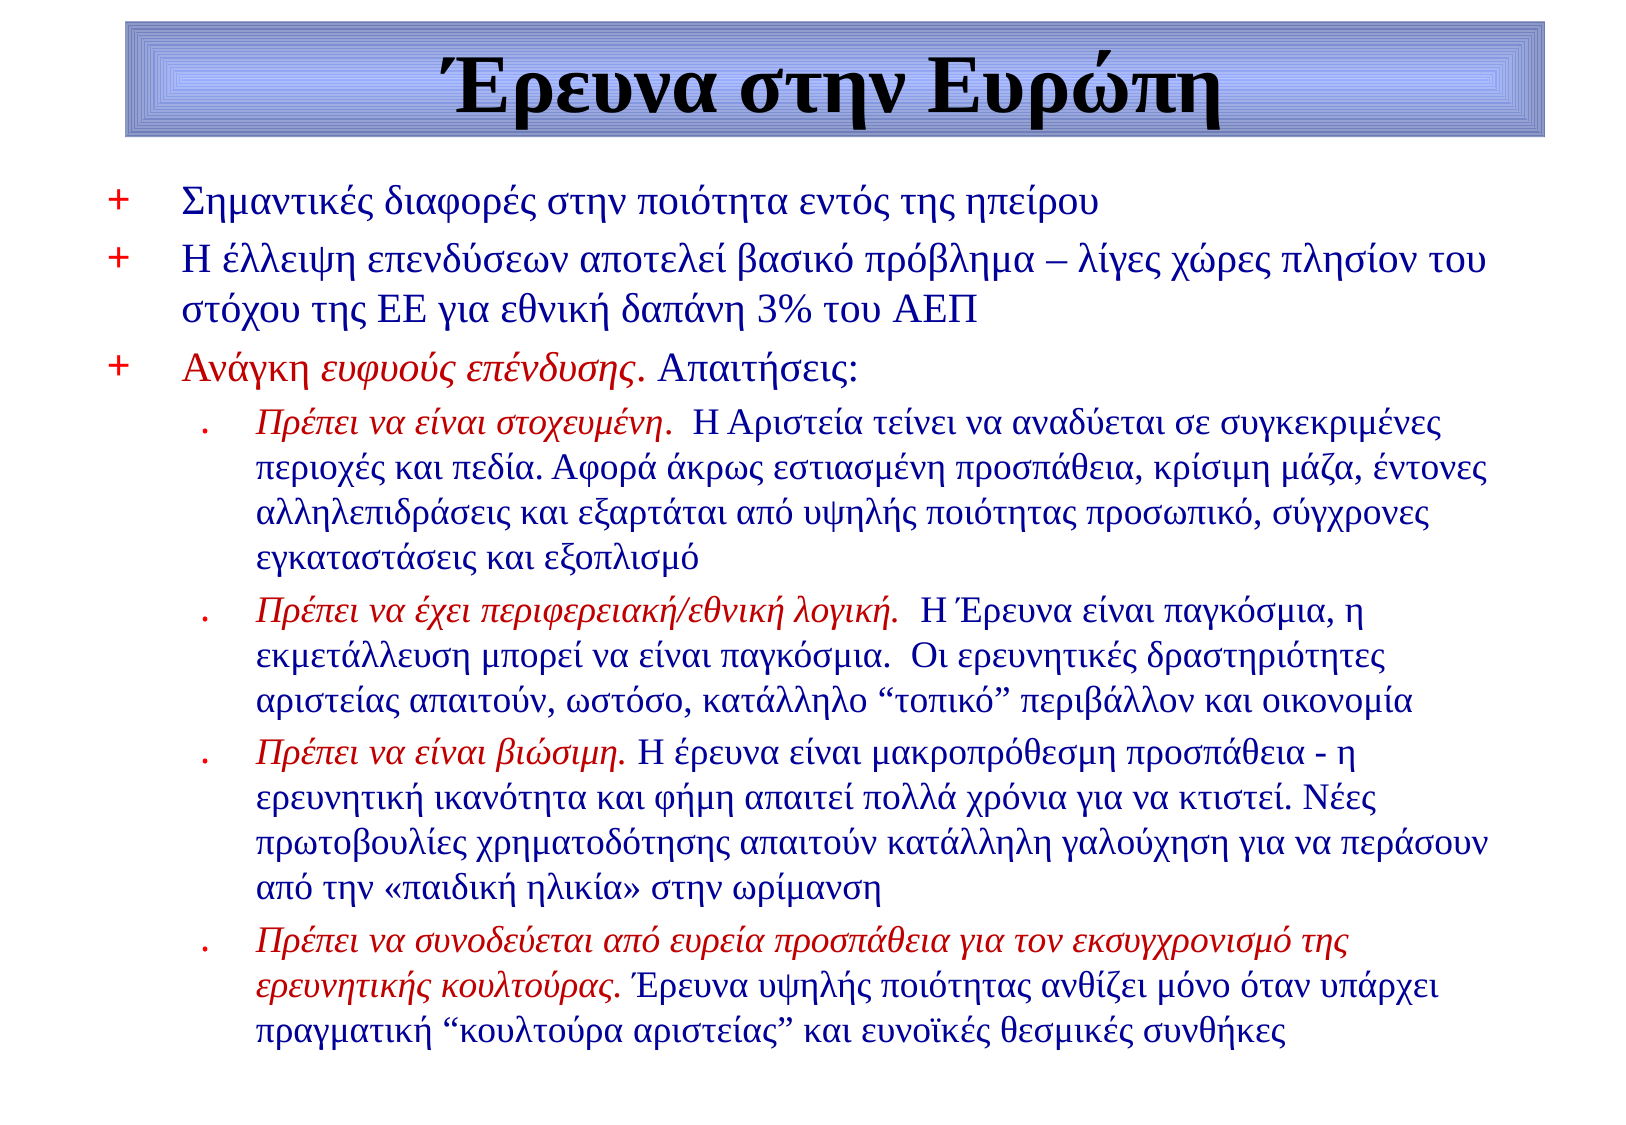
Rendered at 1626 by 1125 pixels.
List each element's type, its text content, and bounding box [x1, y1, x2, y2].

list Σημαντικές διαφορές στην ποιότητα εντός της ηπείρου Η έλλειψη επενδύσεων αποτελεί βασικό πρόβλημα – λίγες χώρες πλησίον του στόχου της ΕΕ για εθνική δαπάνη 3% του ΑΕΠ Ανάγκη ευφυούς επένδυσης. Απαιτήσεις: Πρέπει να είναι στοχευμένη. Η Αριστεία τείνει να αναδύεται σε συγκεκριμένες περιοχές και πεδία. Αφορά άκρως εστιασμένη προσπάθεια, κρίσιμη μάζα, έντονες αλληλεπιδράσεις και εξαρτάται από υψηλής ποιότητας προσωπικό, σύγχρονες εγκαταστάσεις και εξοπλισμό Πρέπει να έχει περιφερειακή/εθνική λογική. Η Έρευνα είναι παγκόσμια, η εκμετάλλευση μπορεί να είναι παγκόσμια. Οι ερευνητικές δραστηριότητες αριστείας απαιτούν, ωστόσο, κατάλληλο “τοπικό” περιβάλλον και οικονομία Πρέπει να είναι βιώσιμη. Η έρευνα είναι μακροπρόθεσμη προσπάθεια - η ερευνητική ικανότητα και φήμη απαιτεί πολλά χρόνια για να κτιστεί. Νέες πρωτοβουλίες χρηματοδότησης απαιτούν κατάλληλη γαλούχηση για να περάσουν από την «παιδική ηλικία» στην ωρίμανση Πρέπει να συνοδεύεται από ευρεία προσπάθεια για τον εκσυγχρονισμό της ερευνητικής κουλτούρας. Έρευνα υψηλής ποιότητας ανθίζει μόνο όταν υπάρχει πραγματική “κουλτούρα αριστείας” και ευνοϊκές θεσμικές συνθήκες [91, 165, 1534, 1094]
title Έρευνα στην Ευρώπη [125, 21, 1545, 138]
